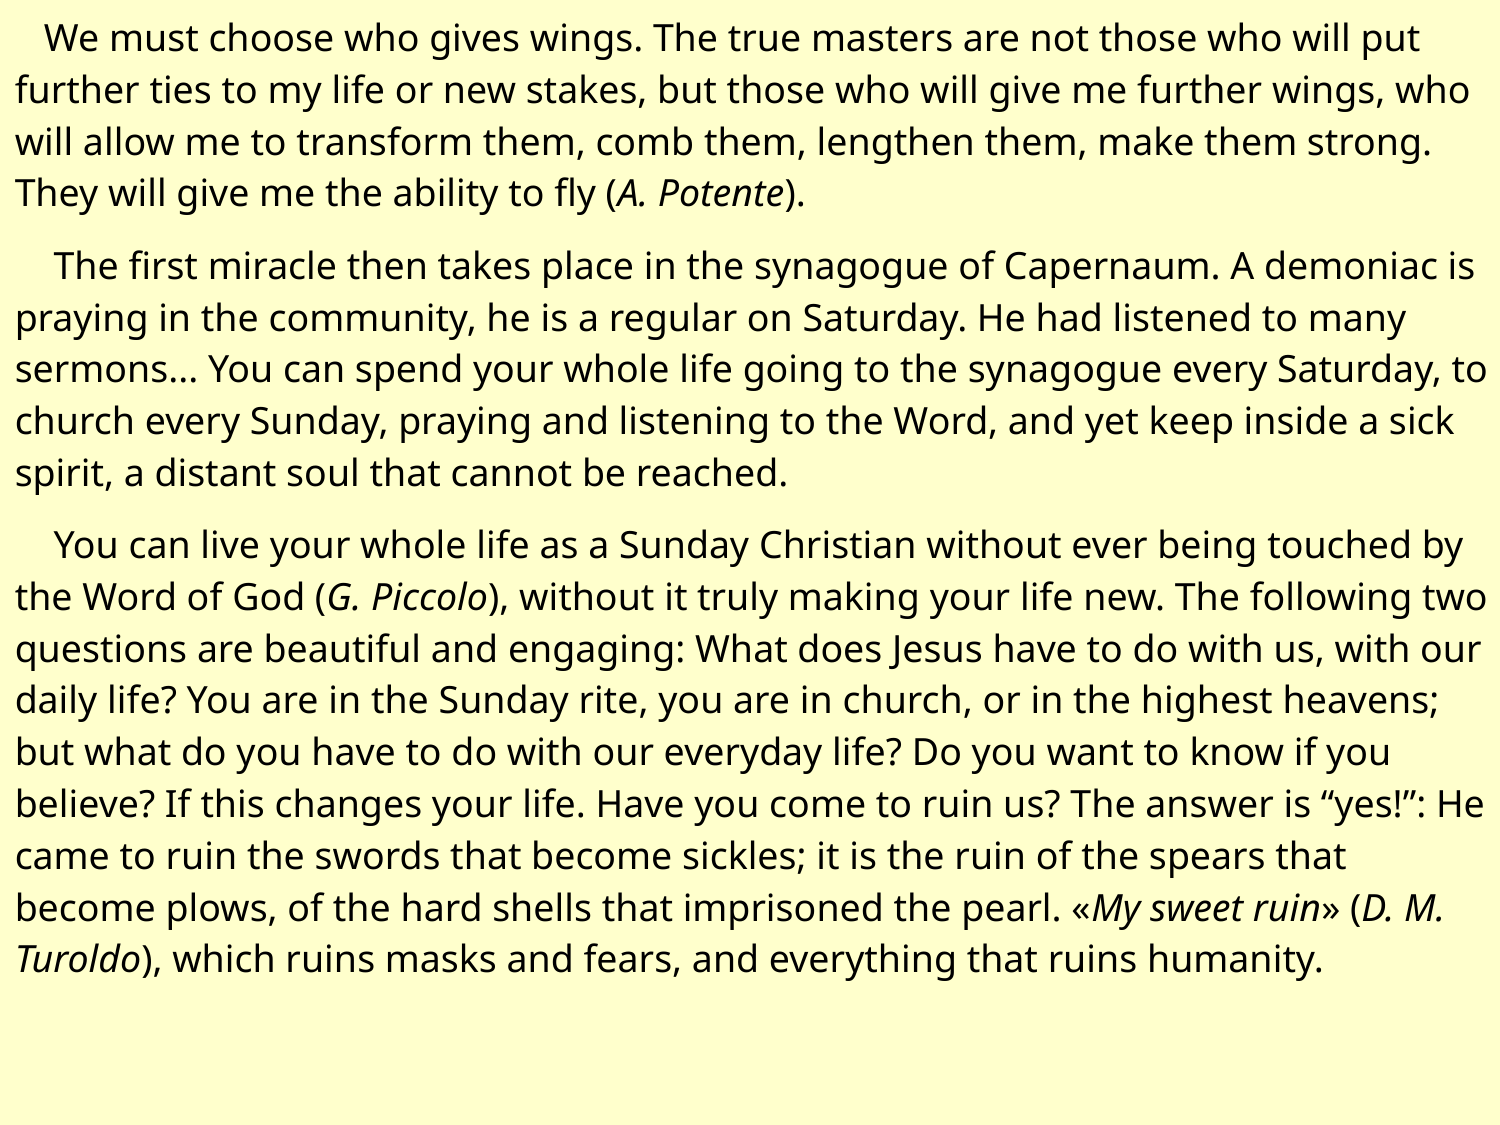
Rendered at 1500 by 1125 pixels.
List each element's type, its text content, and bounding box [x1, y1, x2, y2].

text_box We must choose who gives wings. The true masters are not those who will put further ties to my life or new stakes, but those who will give me further wings, who will allow me to transform them, comb them, lengthen them, make them strong. They will give me the ability to fly (A. Potente). The first miracle then takes place in the synagogue of Capernaum. A demoniac is praying in the community, he is a regular on Saturday. He had listened to many sermons... You can spend your whole life going to the synagogue every Saturday, to church every Sunday, praying and listening to the Word, and yet keep inside a sick spirit, a distant soul that cannot be reached. You can live your whole life as a Sunday Christian without ever being touched by the Word of God (G. Piccolo), without it truly making your life new. The following two questions are beautiful and engaging: What does Jesus have to do with us, with our daily life? You are in the Sunday rite, you are in church, or in the highest heavens; but what do you have to do with our everyday life? Do you want to know if you believe? If this changes your life. Have you come to ruin us? The answer is “yes!”: He came to ruin the swords that become sickles; it is the ruin of the spears that become plows, of the hard shells that imprisoned the pearl. «My sweet ruin» (D. M. Turoldo), which ruins masks and fears, and everything that ruins humanity. [0, 0, 1500, 988]
